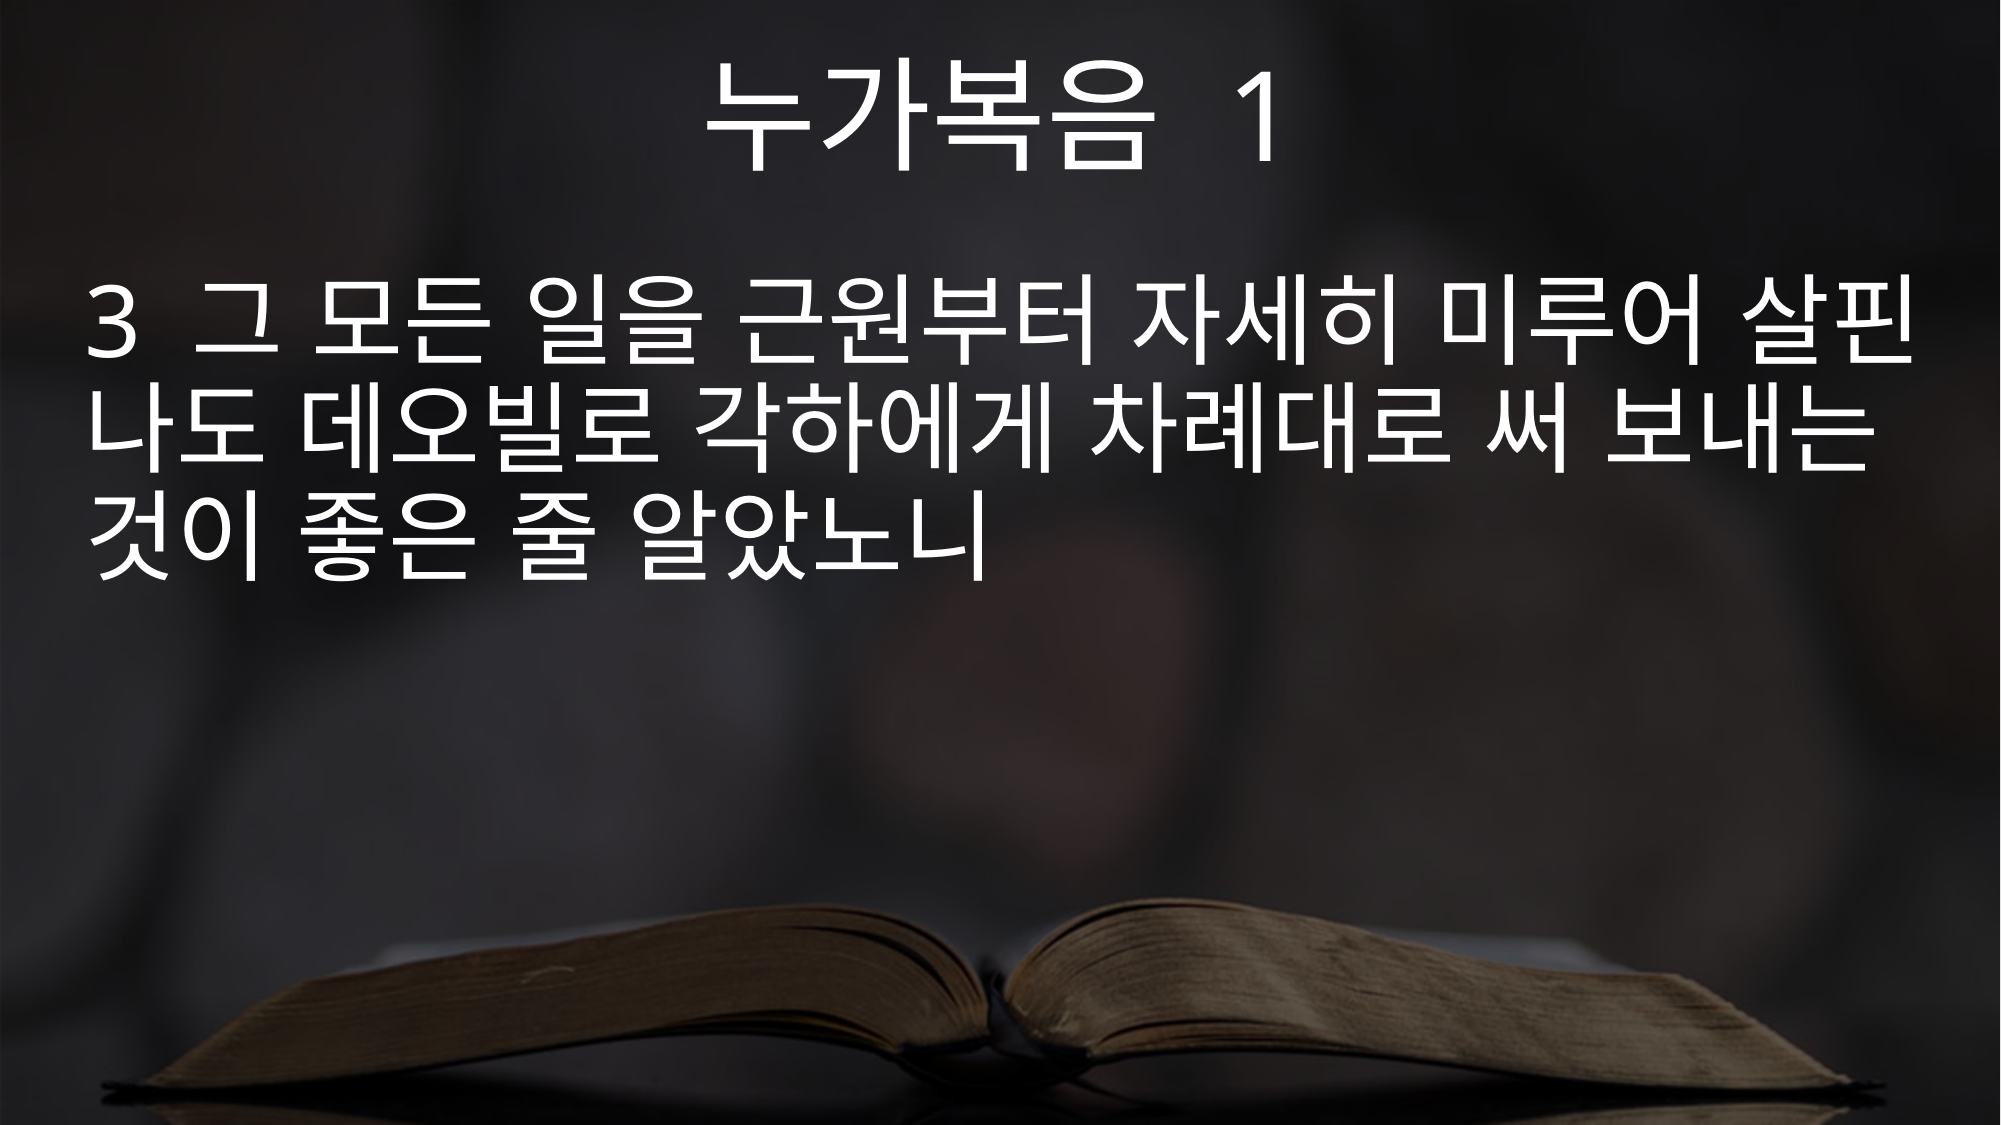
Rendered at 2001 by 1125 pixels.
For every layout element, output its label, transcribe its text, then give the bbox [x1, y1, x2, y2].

list 3 그 모든 일을 근원부터 자세히 미루어 살핀 나도 데오빌로 각하에게 차례대로 써 보내는 것이 좋은 줄 알았노니 [69, 263, 1953, 423]
footer 누가복음 1 [0, 32, 2000, 192]
picture [0, 0, 2001, 1125]
